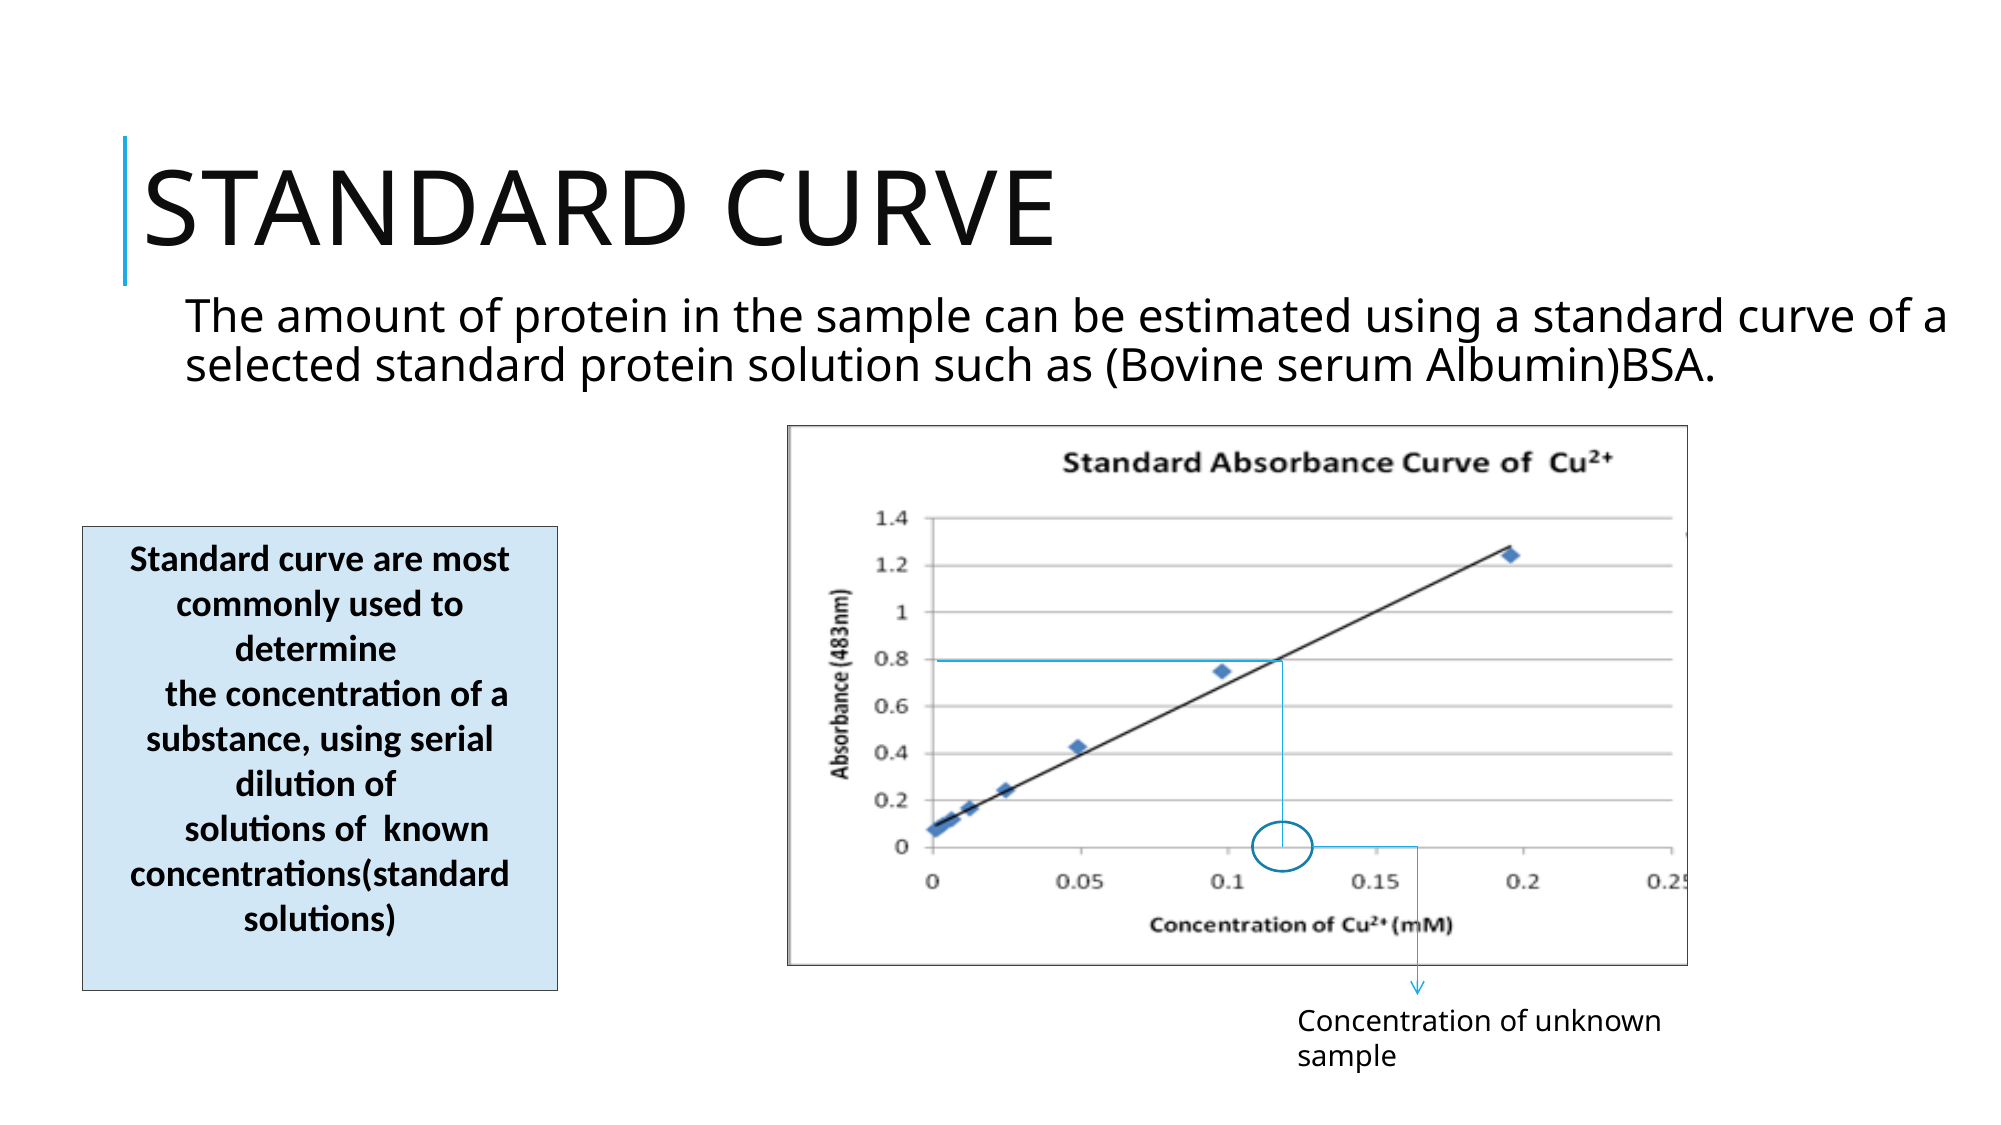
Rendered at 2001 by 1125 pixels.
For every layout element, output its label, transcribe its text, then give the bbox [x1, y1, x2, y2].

list The amount of protein in the sample can be estimated using a standard curve of a selected standard protein solution such as (Bovine serum Albumin)BSA. [162, 201, 1963, 1055]
text_box Standard curve are most commonly used to determine the concentration of a substance, using serial dilution of solutions of known concentrations(standard solutions) [82, 526, 558, 991]
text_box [787, 425, 1688, 1097]
title Standard Curve [127, 97, 1447, 334]
